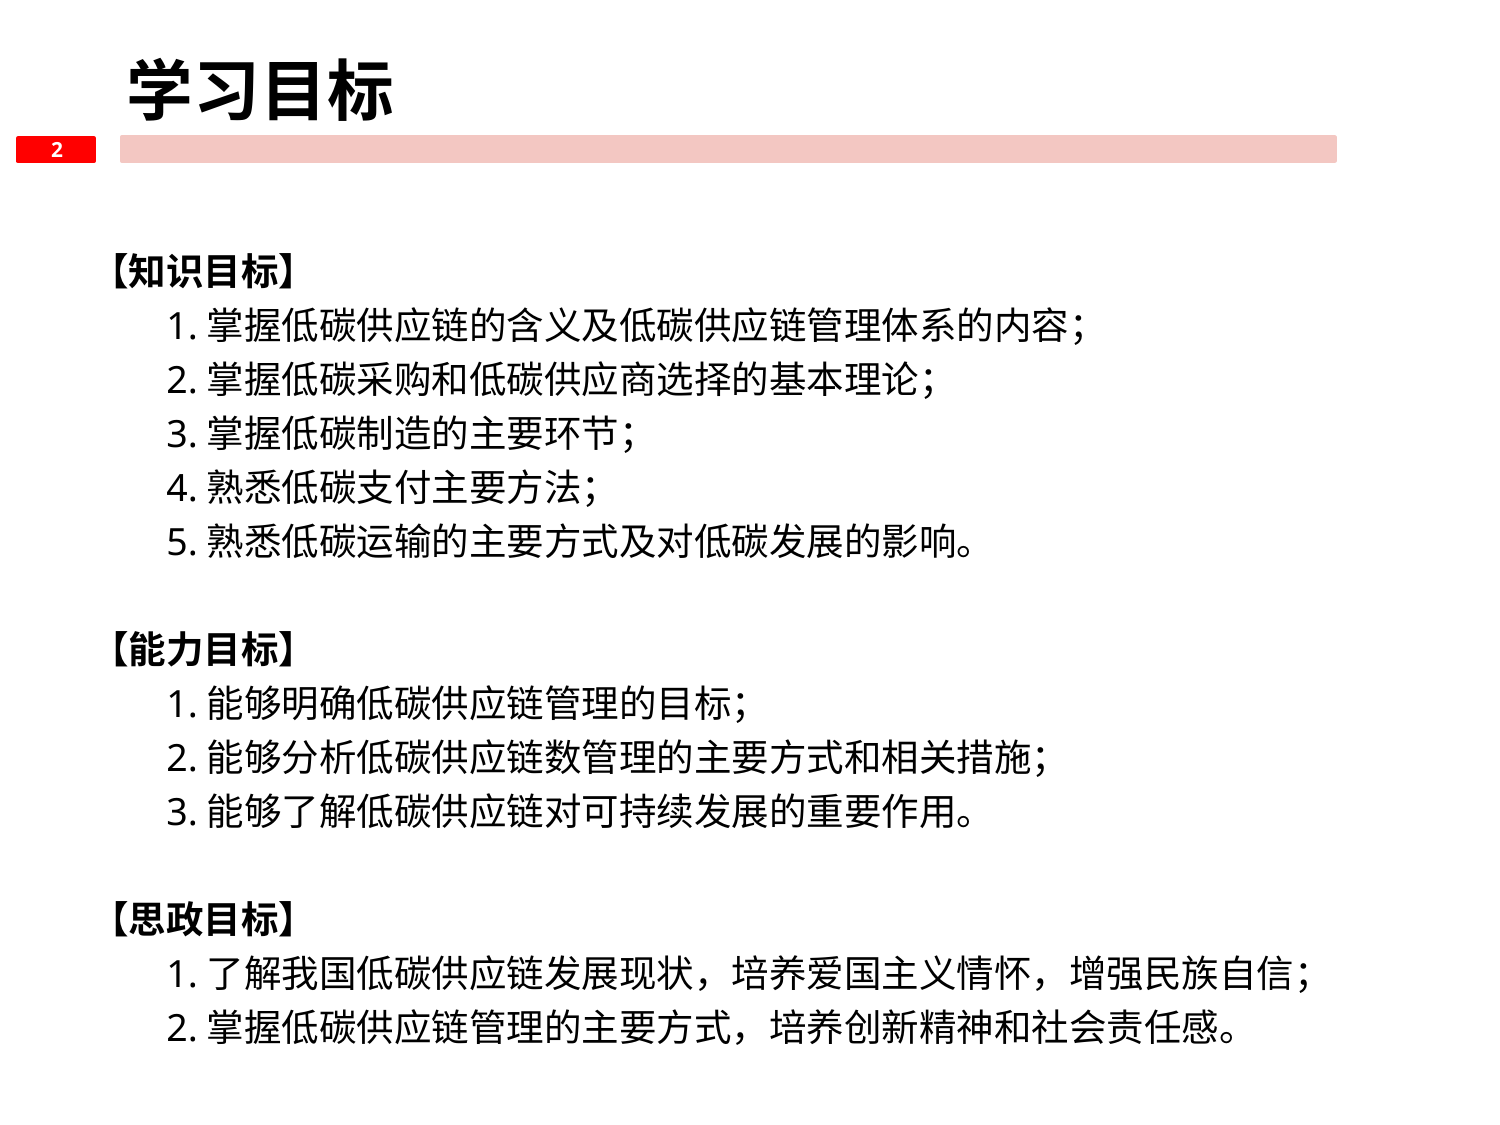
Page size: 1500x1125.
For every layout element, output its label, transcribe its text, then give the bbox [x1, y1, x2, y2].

text_box 2 [17, 129, 97, 189]
text_box 【知识目标】 1.掌握低碳供应链的含义及低碳供应链管理体系的内容； 2.掌握低碳采购和低碳供应商选择的基本理论； 3.掌握低碳制造的主要环节； 4.熟悉低碳支付主要方法； 5.熟悉低碳运输的主要方式及对低碳发展的影响。 【能力目标】 1.能够明确低碳供应链管理的目标； 2.能够分析低碳供应链数管理的主要方式和相关措施； 3.能够了解低碳供应链对可持续发展的重要作用。 【思政目标】 1.了解我国低碳供应链发展现状，培养爱国主义情怀，增强民族自信； 2.掌握低碳供应链管理的主要方式，培养创新精神和社会责任感。 [76, 231, 1410, 1057]
text_box 学习目标 [80, 41, 409, 137]
